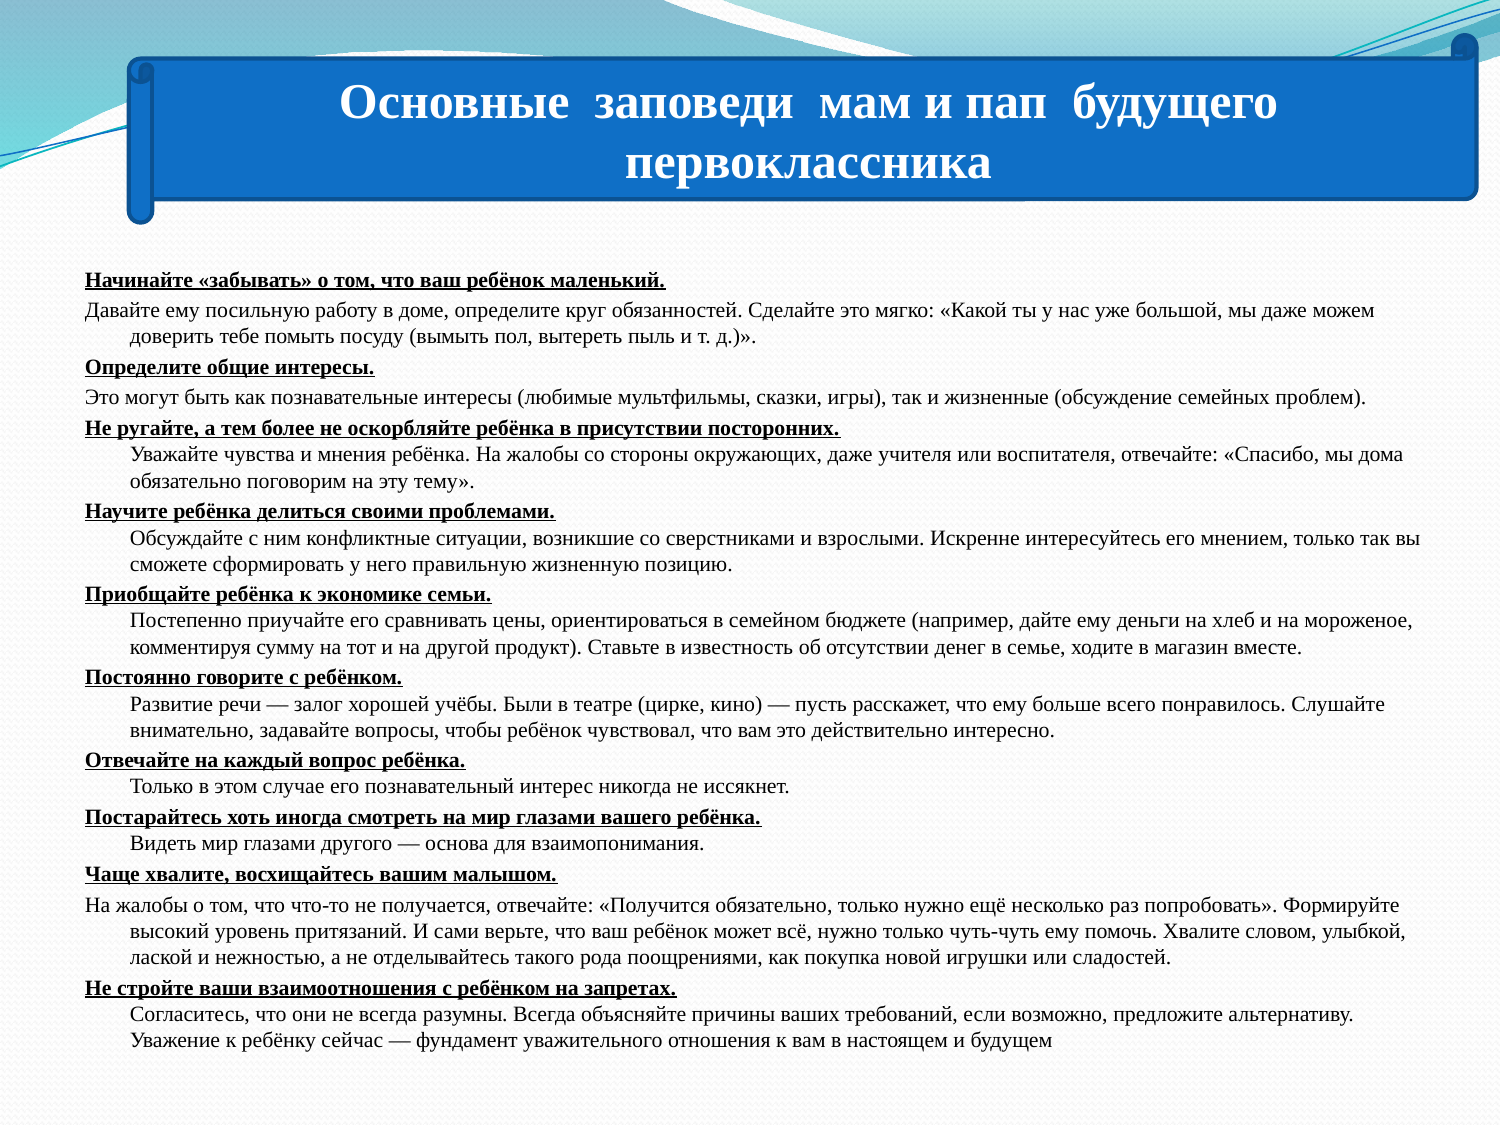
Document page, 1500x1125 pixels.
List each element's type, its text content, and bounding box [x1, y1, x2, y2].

text_box Основные заповеди мам и пап будущего первоклассника [126, 33, 1479, 225]
list Начинайте «забывать» о том, что ваш ребёнок маленький. Давайте ему посильную работу в доме, определите круг обязанностей. Сделайте это мягко: «Какой ты у нас уже большой, мы даже можем доверить тебе помыть посуду (вымыть пол, вытереть пыль и т. д.)». Определите общие интересы. Это могут быть как познавательные интересы (любимые мультфильмы, сказки, игры), так и жизненные (обсуждение семейных проблем). Не ругайте, а тем более не оскорбляйте ребёнка в присутствии посторонних. Уважайте чувства и мнения ребёнка. На жалобы со стороны окружающих, даже учителя или воспитателя, отвечайте: «Спасибо, мы дома обязательно поговорим на эту тему». Научите ребёнка делиться своими проблемами. Обсуждайте с ним конфликтные ситуации, возникшие со сверстниками и взрослыми. Искренне интересуйтесь его мнением, только так вы сможете сформировать у него правильную жизненную позицию. Приобщайте ребёнка к экономике семьи. Постепенно приучайте его сравнивать цены, ориентироваться в семейном бюджете (например, дайте ему деньги на хлеб и на мороженое, комментируя сумму на тот и на другой продукт). Ставьте в известность об отсутствии денег в семье, ходите в магазин вместе. Постоянно говорите с ребёнком. Развитие речи — залог хорошей учёбы. Были в театре (цирке, кино) — пусть расскажет, что ему больше всего понравилось. Слушайте внимательно, задавайте вопросы, чтобы ребёнок чувствовал, что вам это действительно интересно. Отвечайте на каждый вопрос ребёнка. Только в этом случае его познавательный интерес никогда не иссякнет. Постарайтесь хоть иногда смотреть на мир глазами вашего ребёнка. Видеть мир глазами другого — основа для взаимопонимания. Чаще хвалите, восхищайтесь вашим малышом. На жалобы о том, что что-то не получается, отвечайте: «Получится обязательно, только нужно ещё несколько раз попробовать». Формируйте высокий уровень притязаний. И сами верьте, что ваш ребёнок может всё, нужно только чуть-чуть ему помочь. Хвалите словом, улыбкой, лаской и нежностью, а не отделывайтесь такого рода поощрениями, как покупка новой игрушки или сладостей. Не стройте ваши взаимоотношения с ребёнком на запретах. Согласитесь, что они не всегда разумны. Всегда объясняйте причины ваших требований, если возможно, предложите альтернативу. Уважение к ребёнку сейчас — фундамент уважительного отношения к вам в настоящем и будущем [70, 257, 1465, 1102]
